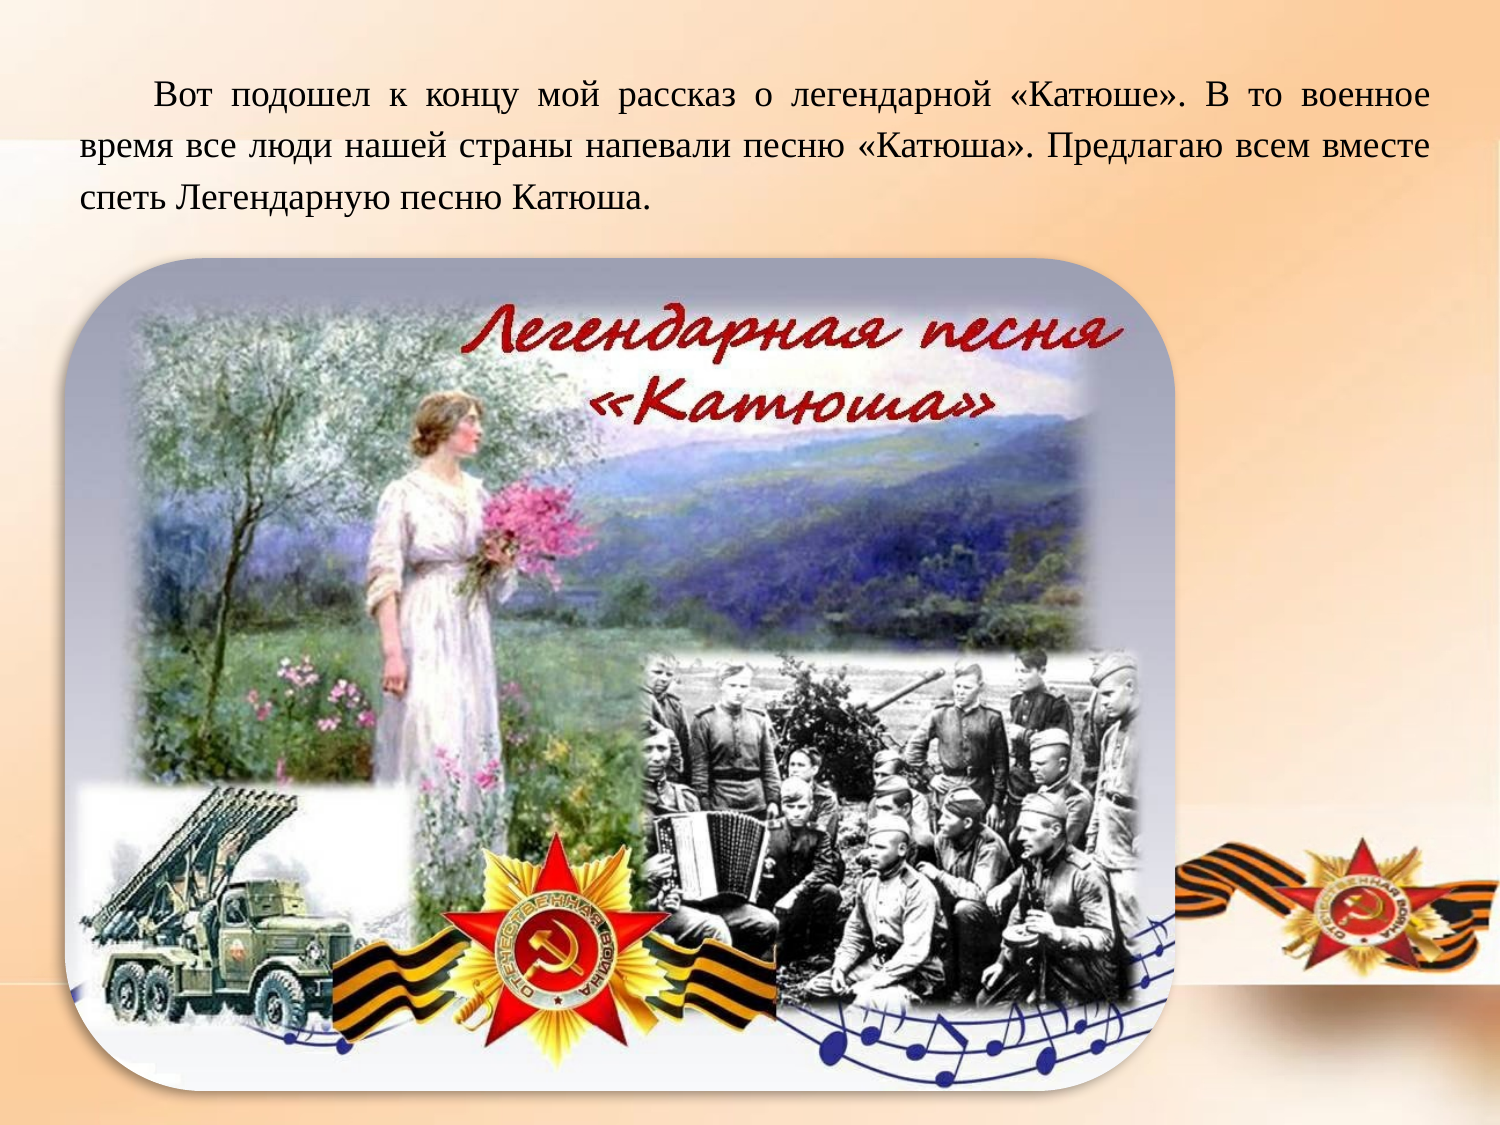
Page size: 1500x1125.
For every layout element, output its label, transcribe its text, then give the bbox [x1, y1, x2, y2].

picture [0, 0, 1500, 1125]
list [64, 257, 1176, 1092]
text_box Вот подошел к концу мой рассказ о легендарной «Катюше». В то военное время все люди нашей страны напевали песню «Катюша». Предлагаю всем вместе спеть Легендарную песню Катюша. [64, 54, 1447, 225]
